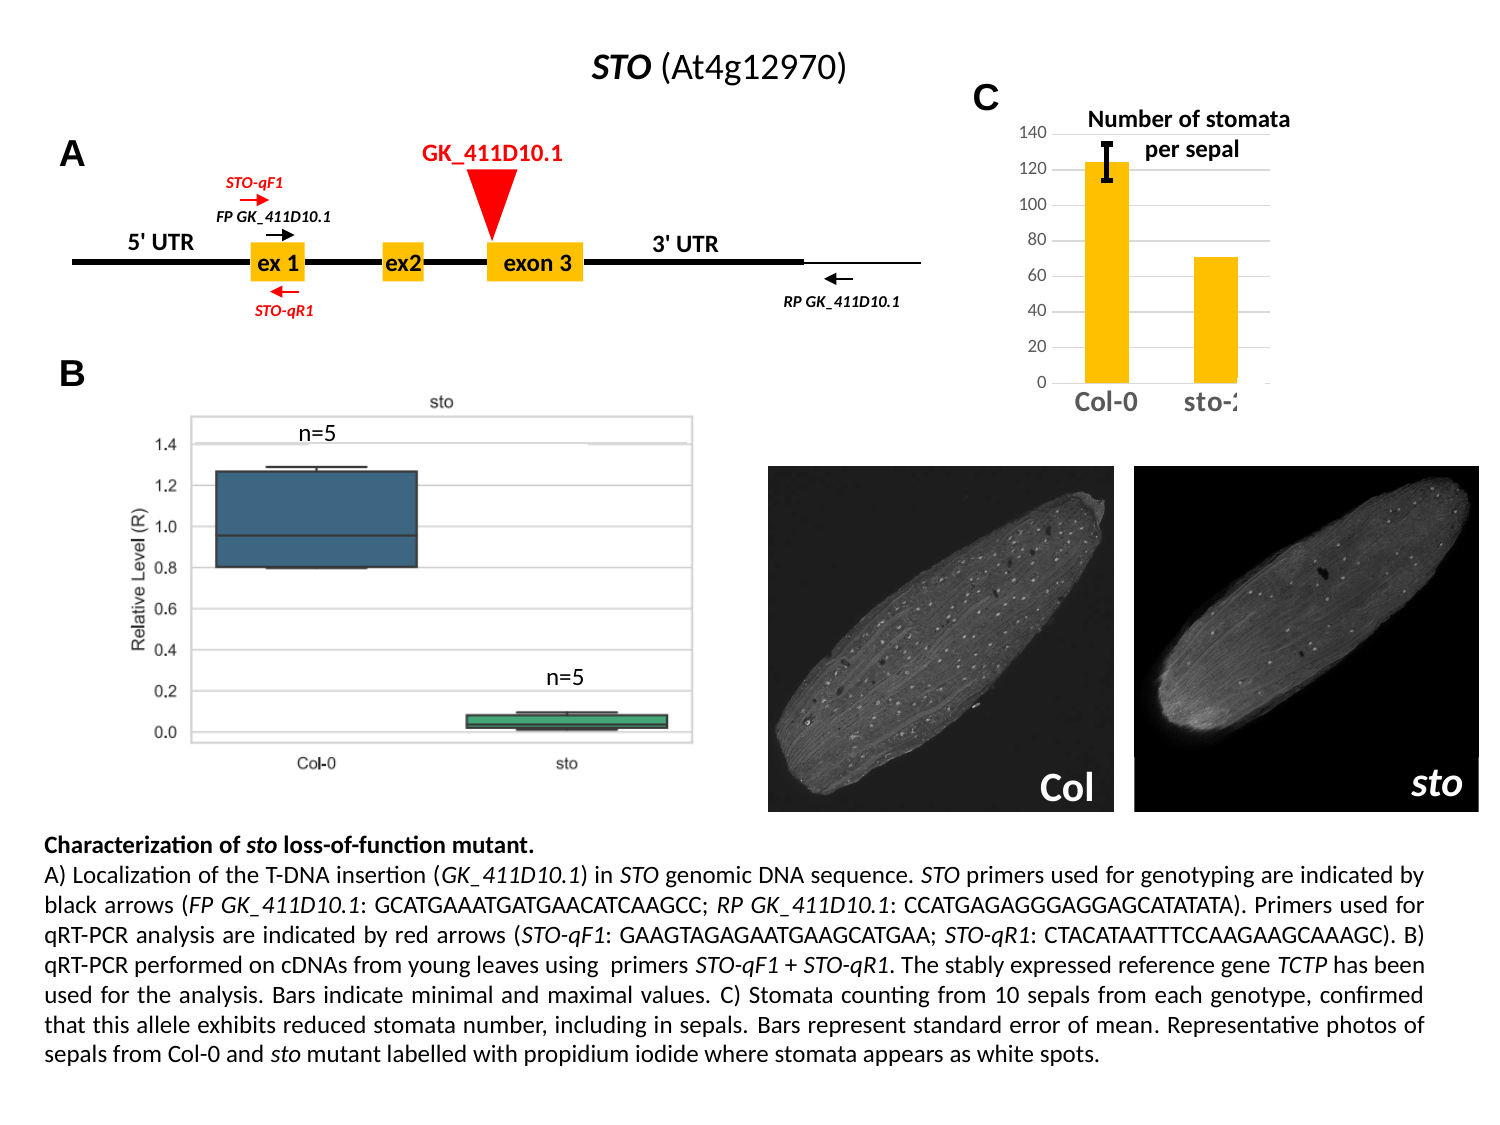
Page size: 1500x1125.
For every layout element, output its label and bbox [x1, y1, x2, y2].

text_box [29, 34, 1483, 1079]
